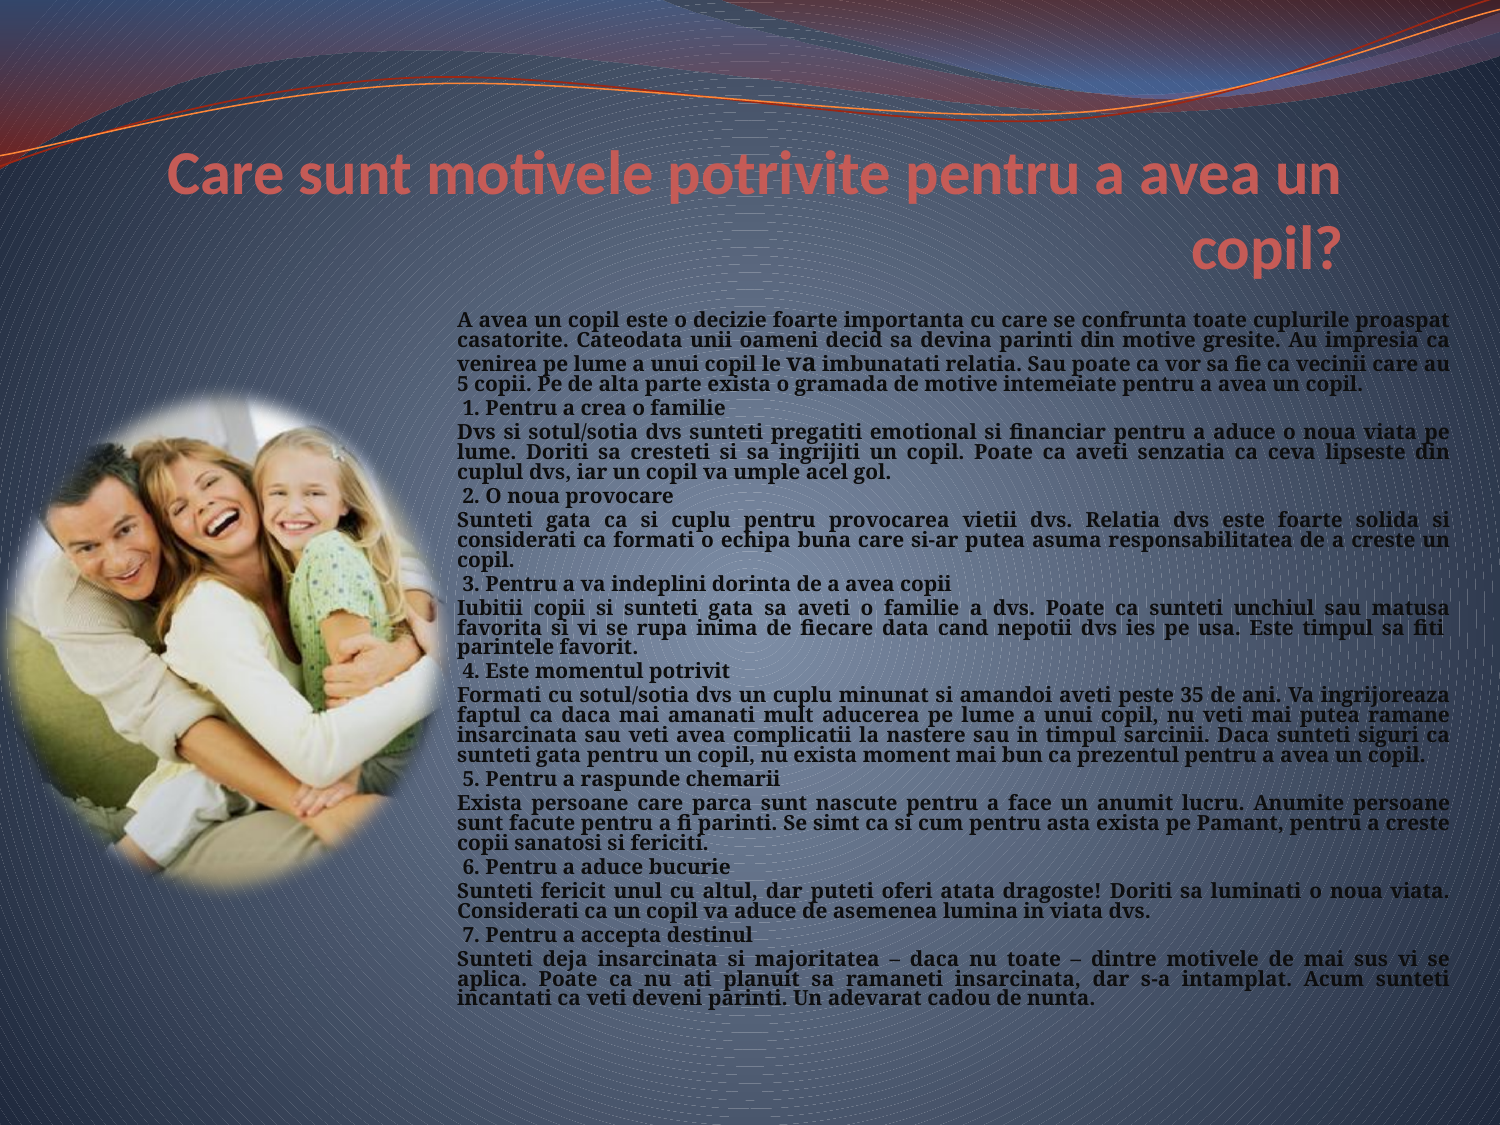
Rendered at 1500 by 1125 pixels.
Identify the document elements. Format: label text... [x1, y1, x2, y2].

picture [0, 378, 459, 907]
title Necesitatea operaţiei prin cezariană [456, 381, 464, 918]
subtitle A avea un copil este o decizie foarte importanta cu care se confrunta toate cuplurile proaspat casatorite. Cateodata unii oameni decid sa devina parinti din motive gresite. Au impresia ca venirea pe lume a unui copil le va imbunatati relatia. Sau poate ca vor sa fie ca vecinii care au 5 copii. Pe de alta parte exista o gramada de motive intemeiate pentru a avea un copil. 1. Pentru a crea o familie Dvs si sotul/sotia dvs sunteti pregatiti emotional si financiar pentru a aduce o noua viata pe lume. Doriti sa cresteti si sa ingrijiti un copil. Poate ca aveti senzatia ca ceva lipseste din cuplul dvs, iar un copil va umple acel gol. 2. O noua provocare Sunteti gata ca si cuplu pentru provocarea vietii dvs. Relatia dvs este foarte solida si considerati ca formati o echipa buna care si-ar putea asuma responsabilitatea de a creste un copil. 3. Pentru a va indeplini dorinta de a avea copii Iubitii copii si sunteti gata sa aveti o familie a dvs. Poate ca sunteti unchiul sau matusa favorita si vi se rupa inima de fiecare data cand nepotii dvs ies pe usa. Este timpul sa fiti parintele favorit. 4. Este momentul potrivit Formati cu sotul/sotia dvs un cuplu minunat si amandoi aveti peste 35 de ani. Va ingrijoreaza faptul ca daca mai amanati mult aducerea pe lume a unui copil, nu veti mai putea ramane insarcinata sau veti avea complicatii la nastere sau in timpul sarcinii. Daca sunteti siguri ca sunteti gata pentru un copil, nu exista moment mai bun ca prezentul pentru a avea un copil. 5. Pentru a raspunde chemarii Exista persoane care parca sunt nascute pentru a face un anumit lucru. Anumite persoane sunt facute pentru a fi parinti. Se simt ca si cum pentru asta exista pe Pamant, pentru a creste copii sanatosi si fericiti. 6. Pentru a aduce bucurie Sunteti fericit unul cu altul, dar puteti oferi atata dragoste! Doriti sa luminati o noua viata. Considerati ca un copil va aduce de asemenea lumina in viata dvs. 7. Pentru a accepta destinul Sunteti deja insarcinata si majoritatea – daca nu toate – dintre motivele de mai sus vi se aplica. Poate ca nu ati planuit sa ramaneti insarcinata, dar s-a intamplat. Acum sunteti incantati ca veti deveni parinti. Un adevarat cadou de nunta. [456, 304, 1454, 1125]
title Care sunt motivele potrivite pentru a avea un copil? [58, 128, 1347, 378]
